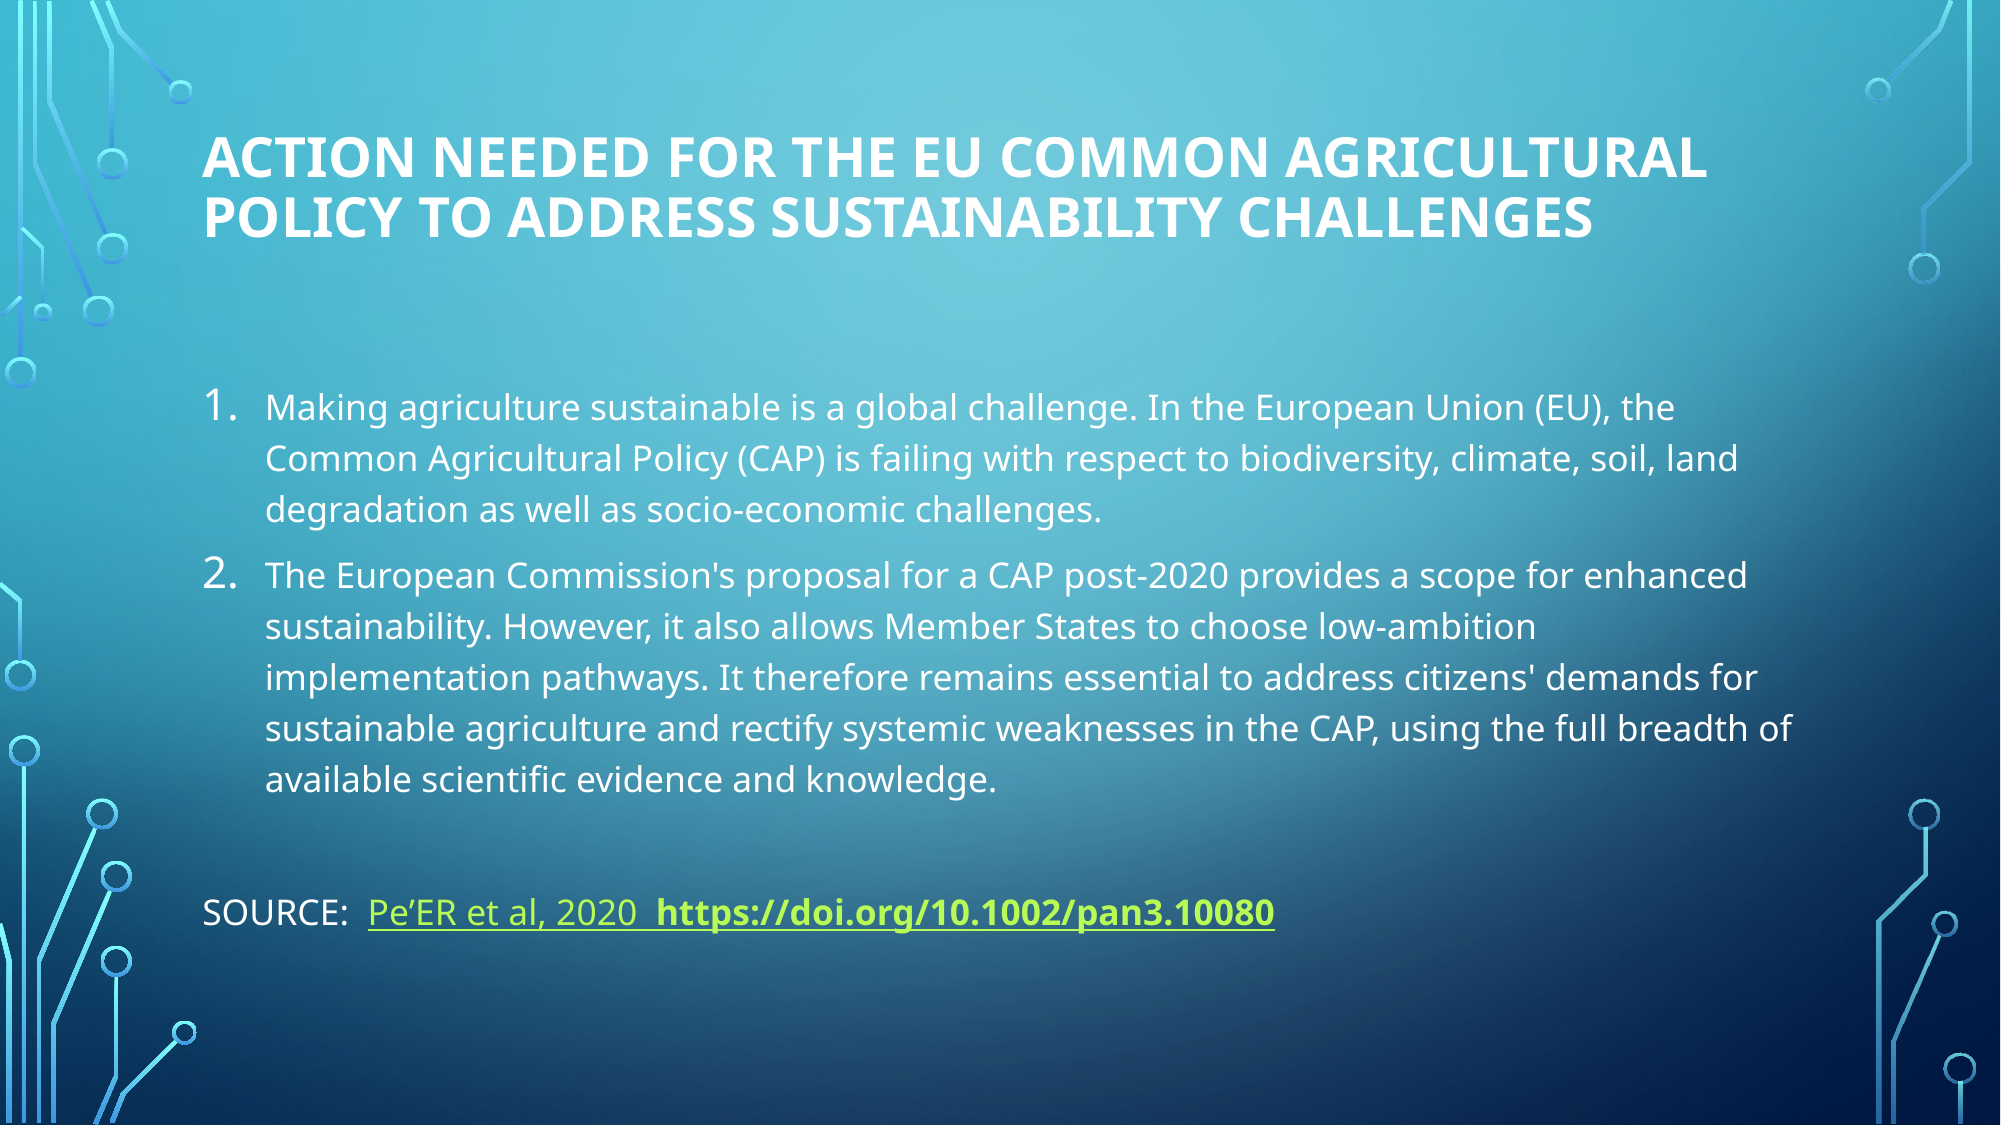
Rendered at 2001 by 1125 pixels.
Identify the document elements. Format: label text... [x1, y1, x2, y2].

list Making agriculture sustainable is a global challenge. In the European Union (EU), the Common Agricultural Policy (CAP) is failing with respect to biodiversity, climate, soil, land degradation as well as socio-economic challenges. The European Commission's proposal for a CAP post-2020 provides a scope for enhanced sustainability. However, it also allows Member States to choose low-ambition implementation pathways. It therefore remains essential to address citizens' demands for sustainable agriculture and rectify systemic weaknesses in the CAP, using the full breadth of available scientific evidence and knowledge. SOURCE: Pe’ER et al, 2020 https://doi.org/10.1002/pan3.10080 [187, 369, 1813, 950]
title Action needed for the EU Common Agricultural Policy to address sustainability challenges [187, 101, 1813, 344]
